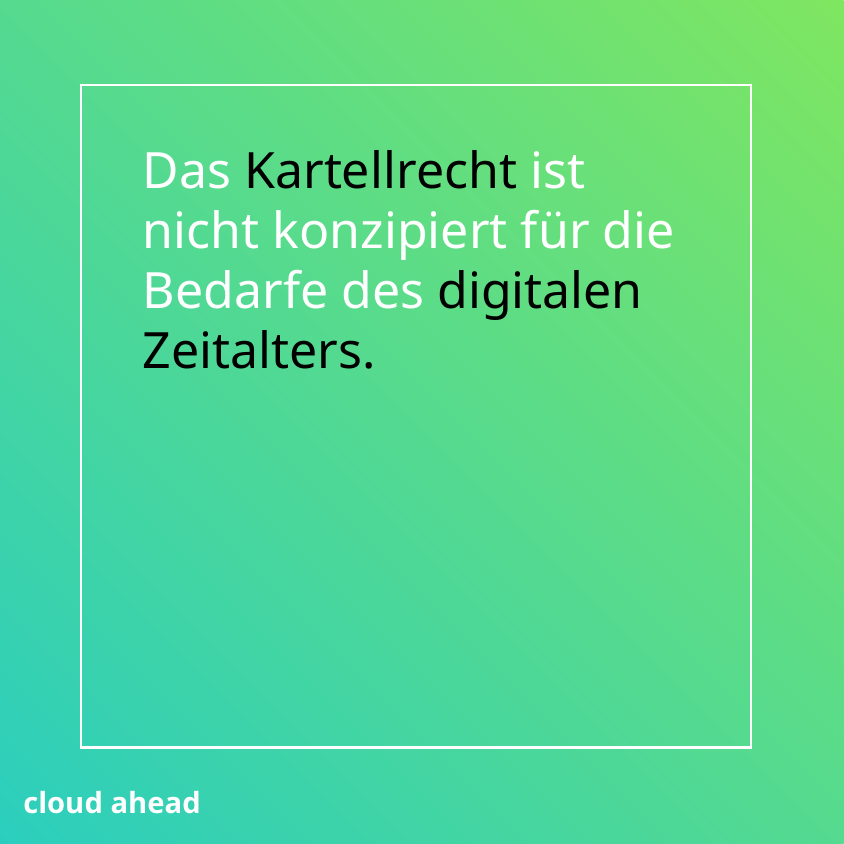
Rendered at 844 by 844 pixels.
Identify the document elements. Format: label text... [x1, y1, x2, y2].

text_box [80, 84, 752, 749]
text_box Das Kartellrecht ist nicht konzipiert für die Bedarfe des digitalen Zeitalters. [128, 131, 696, 387]
